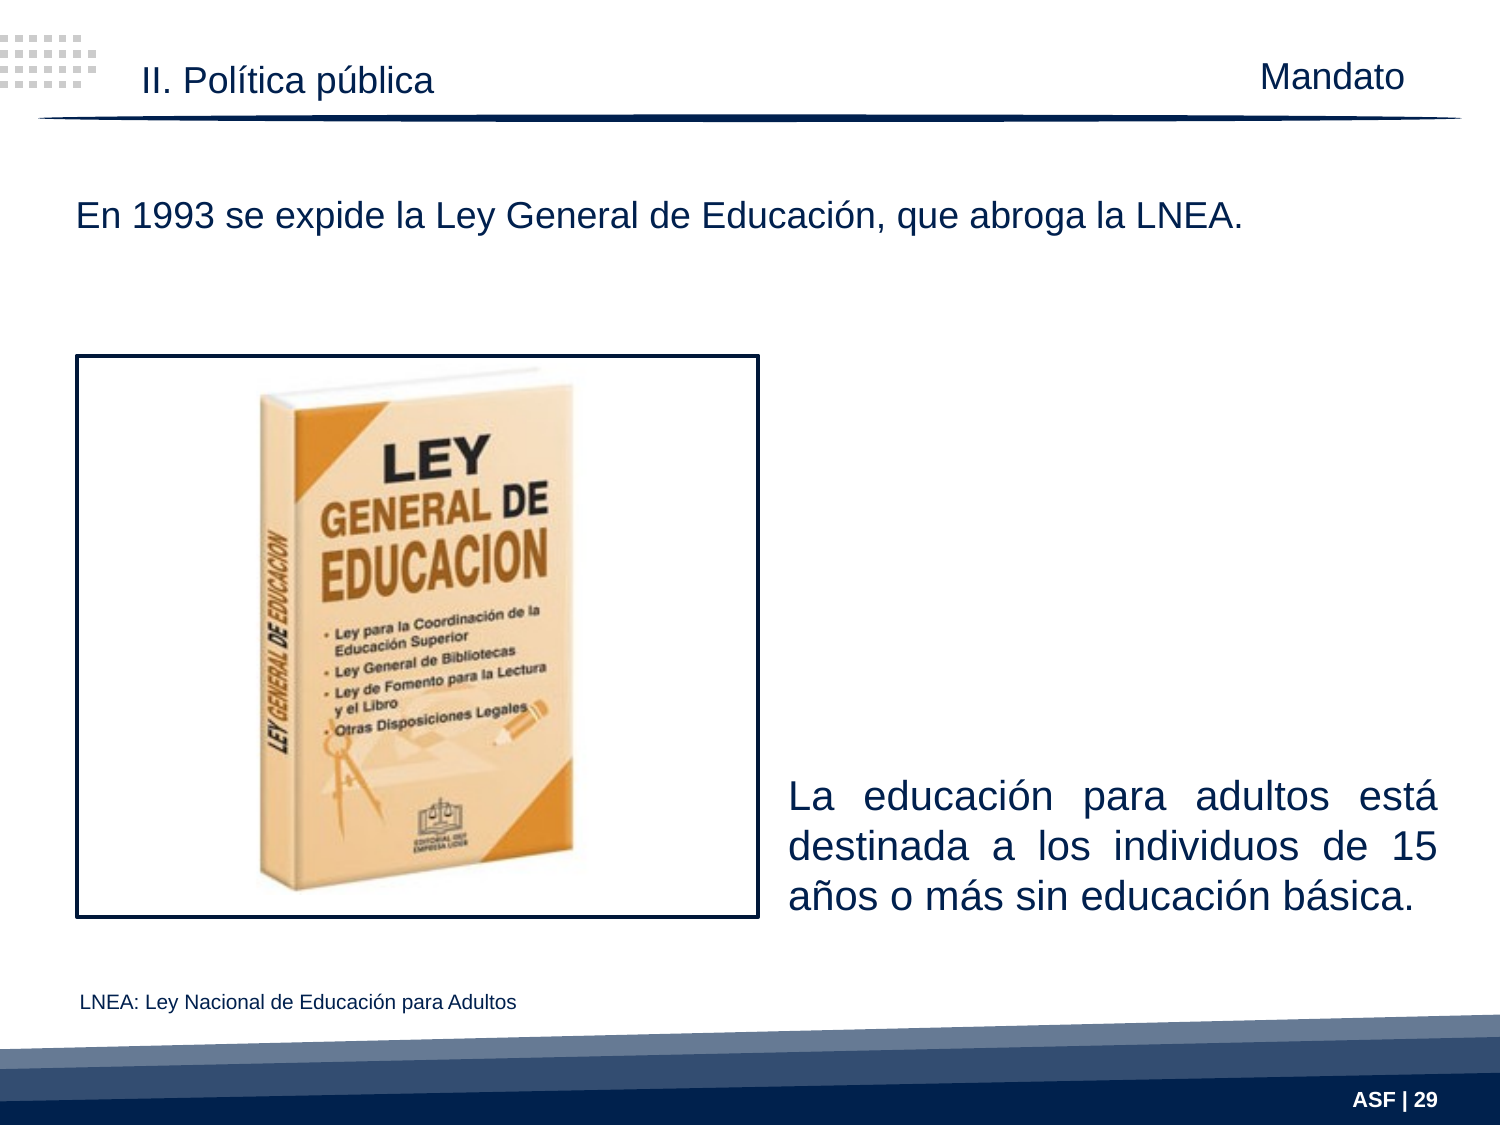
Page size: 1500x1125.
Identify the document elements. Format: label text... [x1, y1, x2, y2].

text_box [75, 354, 760, 919]
slide_number ASF | 29 [1337, 1078, 1489, 1125]
text_box [38, 114, 1462, 123]
picture [136, 362, 699, 895]
text_box II. Política pública [126, 30, 450, 109]
text_box LNEA: Ley Nacional de Educación para Adultos [64, 980, 1424, 1021]
text_box En 1993 se expide la Ley General de Educación, que abroga la LNEA. [60, 183, 1450, 244]
text_box Mandato [1126, 26, 1500, 105]
text_box La educación para adultos está destinada a los individuos de 15 años o más sin educación básica. [773, 761, 1454, 927]
